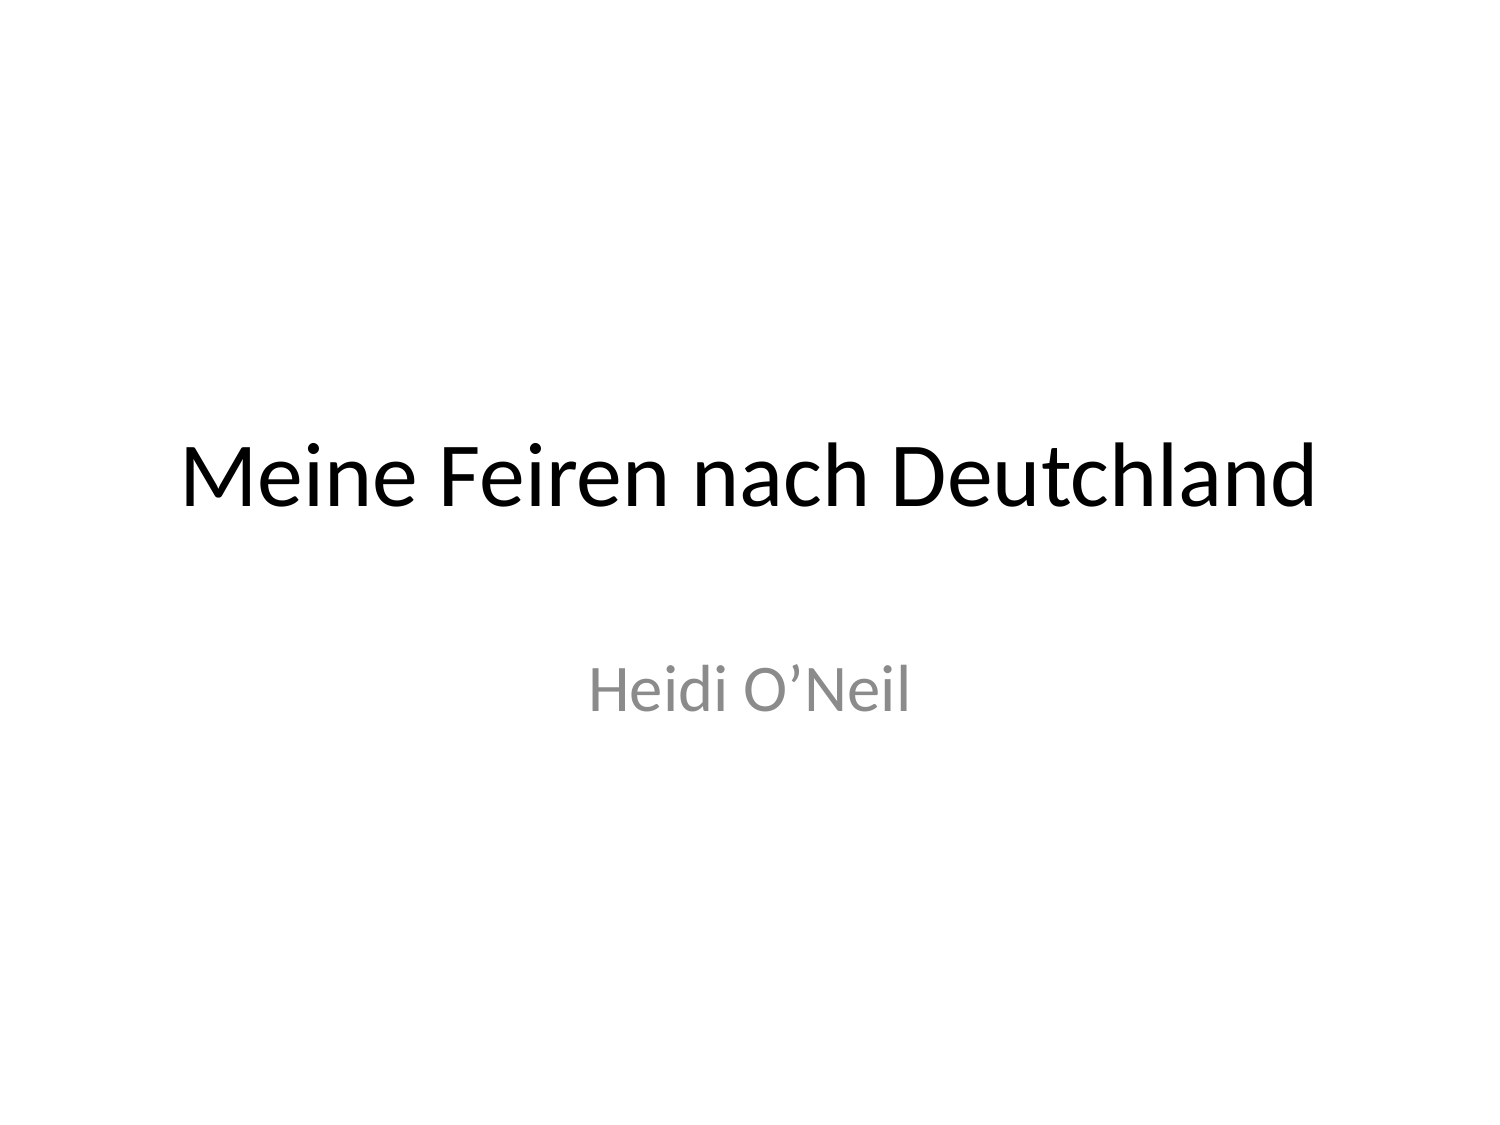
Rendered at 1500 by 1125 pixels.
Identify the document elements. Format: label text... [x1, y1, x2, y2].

subtitle Heidi O’Neil [225, 637, 1275, 925]
title Meine Feiren nach Deutchland [112, 349, 1388, 591]
